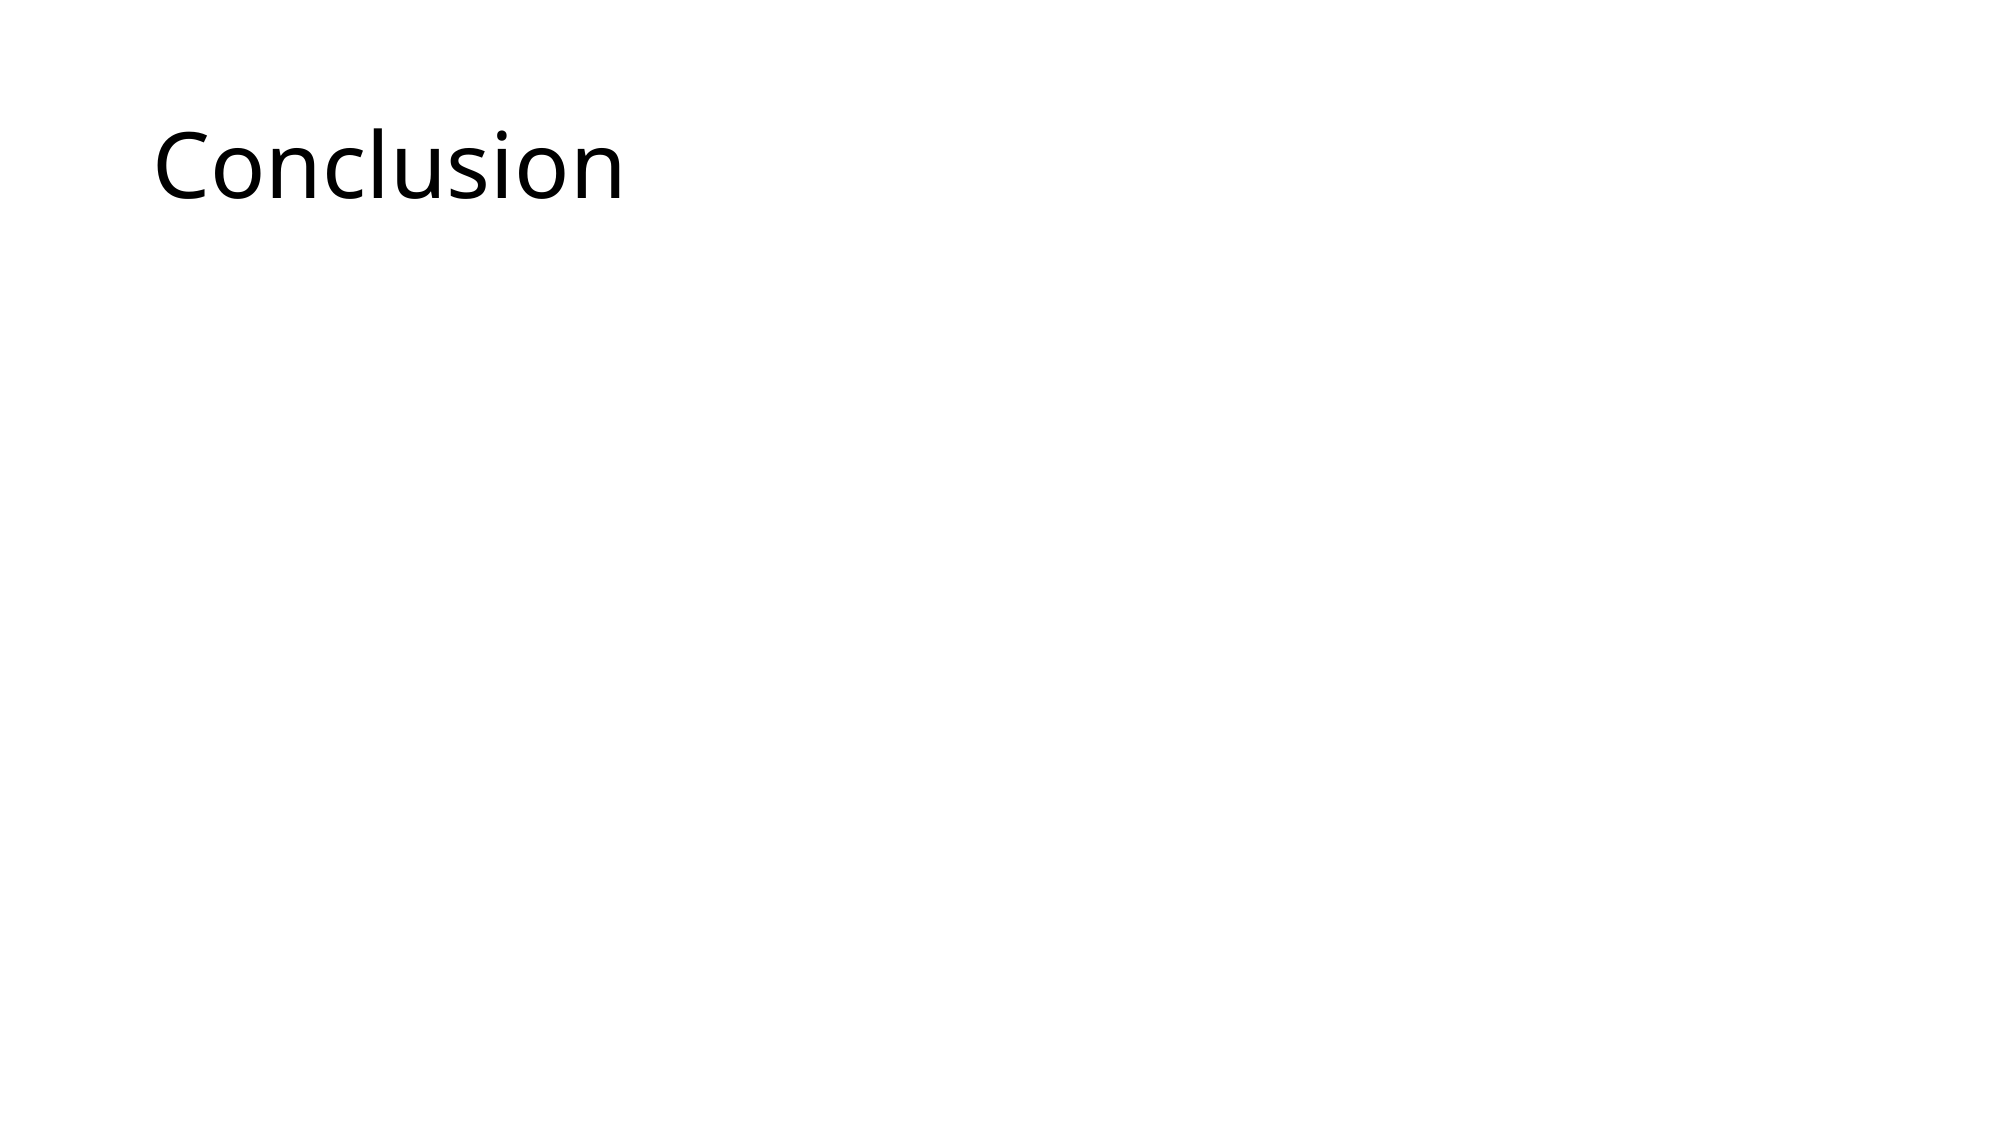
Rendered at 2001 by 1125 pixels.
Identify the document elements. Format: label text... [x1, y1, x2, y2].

title Conclusion [137, 59, 1863, 278]
